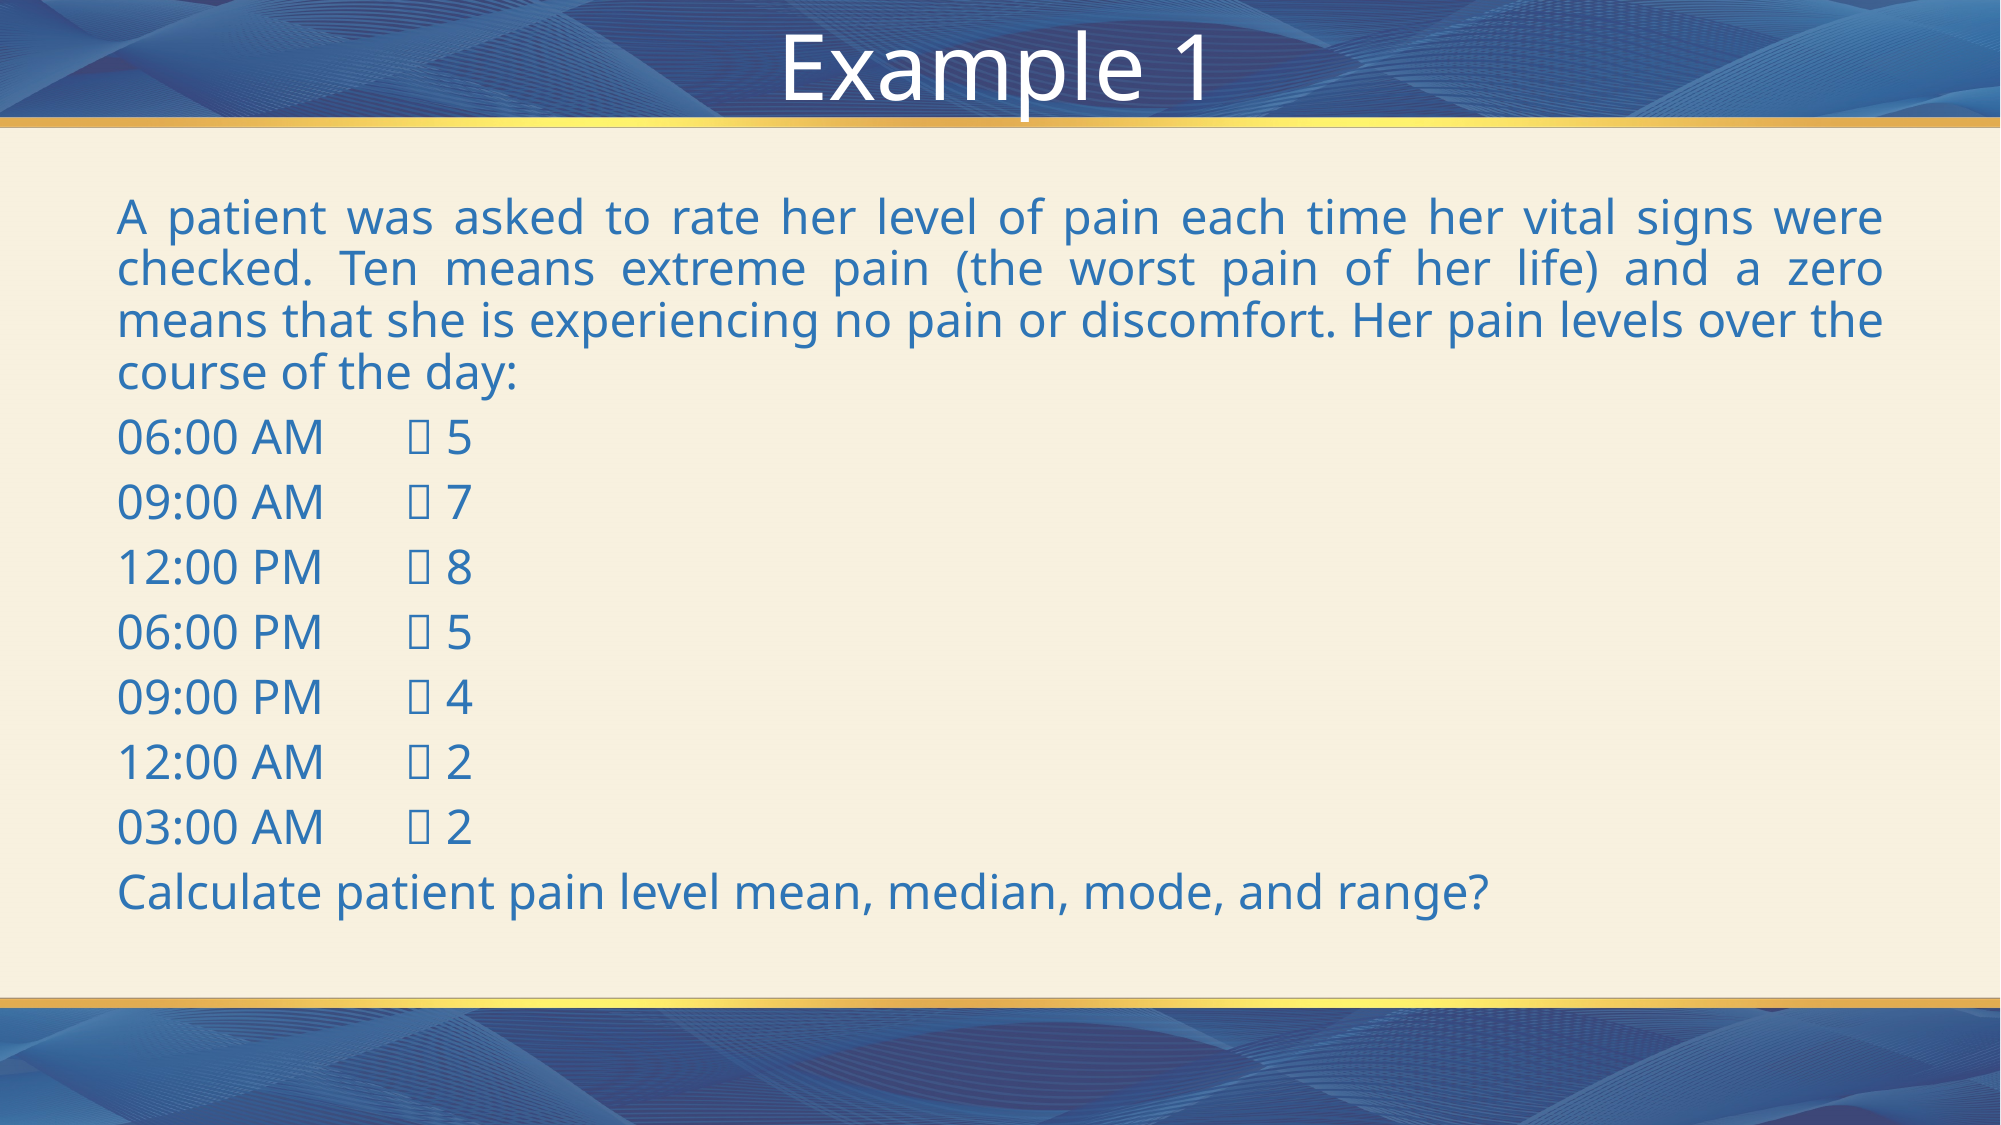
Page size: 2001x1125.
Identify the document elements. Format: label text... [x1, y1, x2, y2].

title Example 1 [137, 7, 1863, 136]
list A patient was asked to rate her level of pain each time her vital signs were checked. Ten means extreme pain (the worst pain of her life) and a zero means that she is experiencing no pain or discomfort. Her pain levels over the course of the day: 06:00 AM  5 09:00 AM  7 12:00 PM  8 06:00 PM  5 09:00 PM  4 12:00 AM  2 03:00 AM  2 Calculate patient pain level mean, median, mode, and range? [101, 185, 1903, 936]
picture [0, 0, 2001, 1125]
